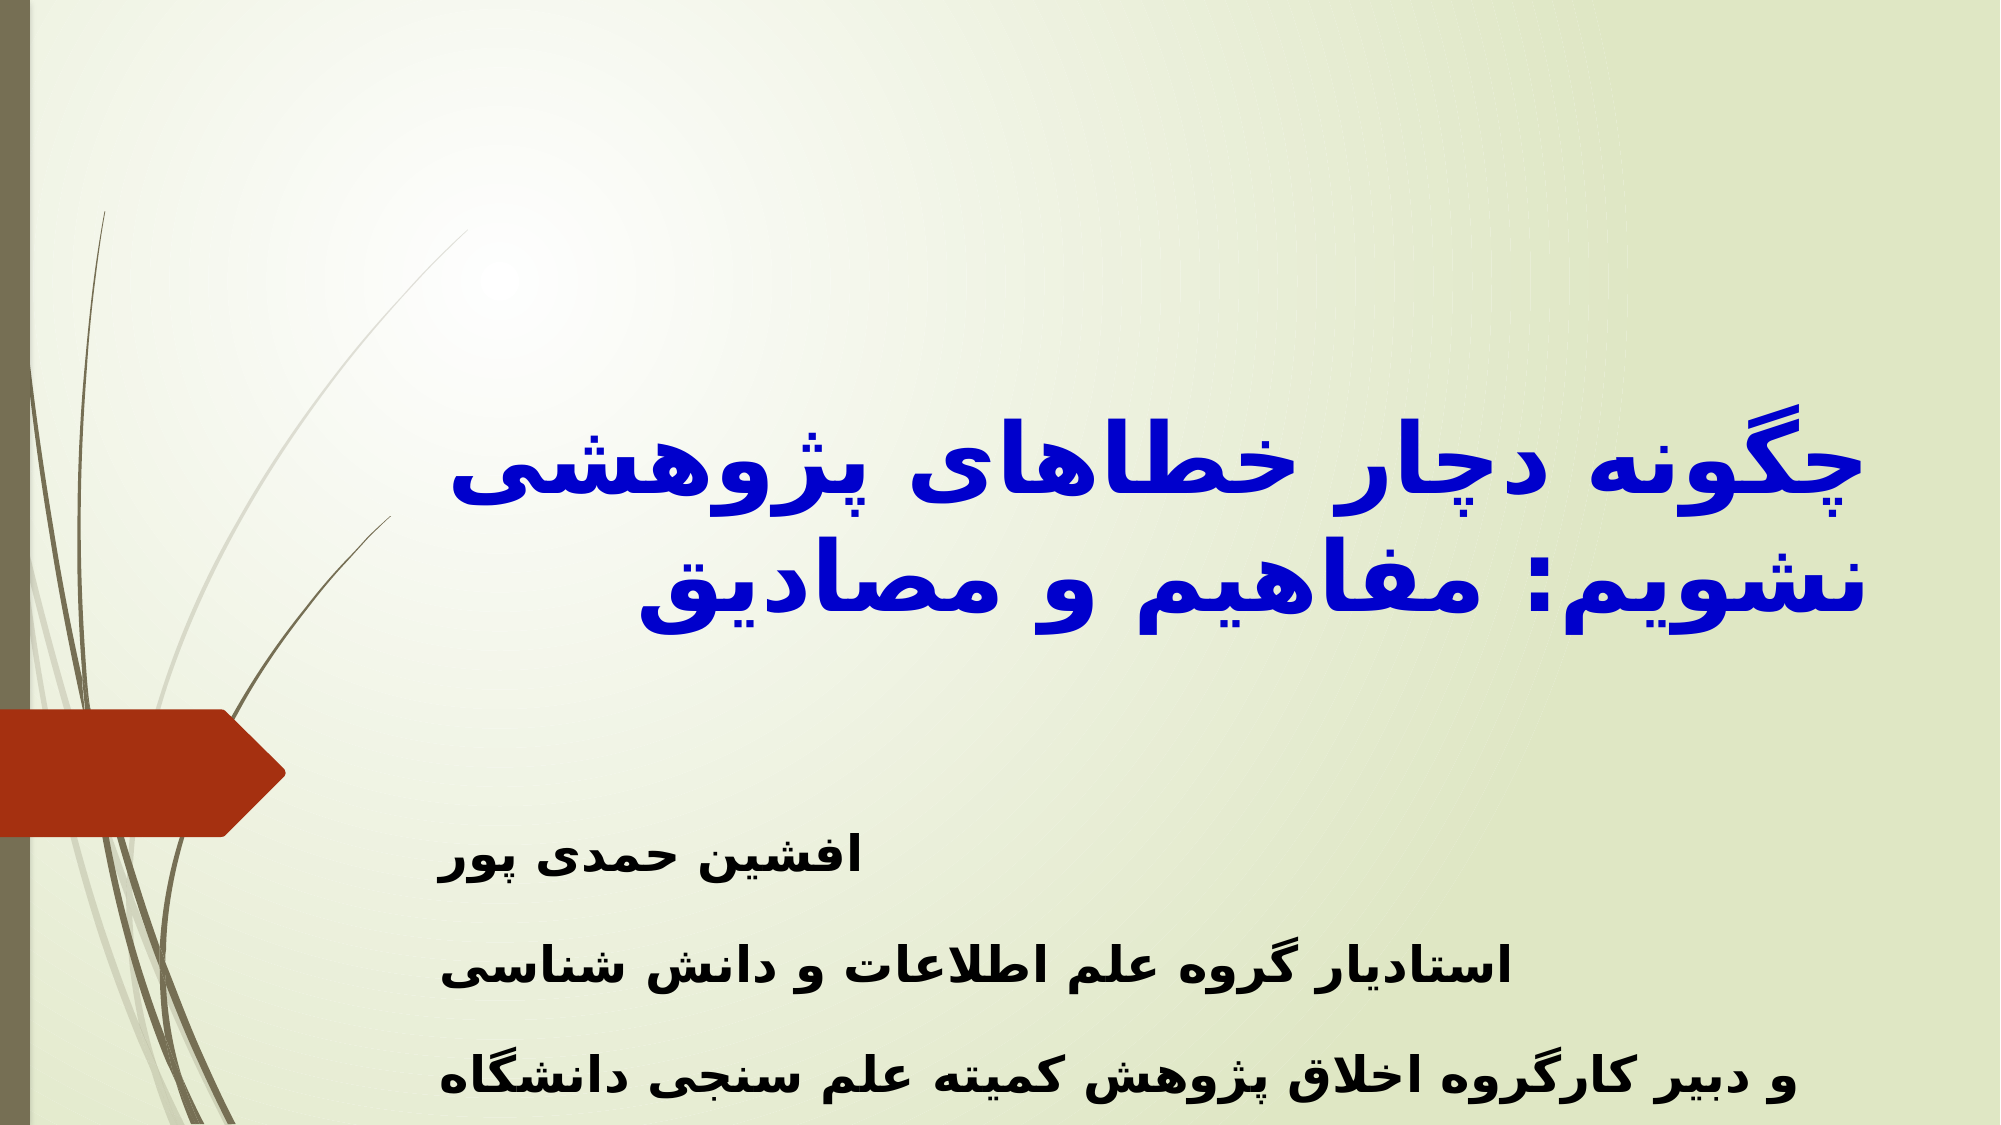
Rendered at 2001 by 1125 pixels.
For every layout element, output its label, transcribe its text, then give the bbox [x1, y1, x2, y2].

title چگونه دچار خطاهای پژوهشی نشویم: مفاهیم و مصادیق [424, 267, 1888, 639]
subtitle افشین حمدی پور استادیار گروه علم اطلاعات و دانش شناسی و دبیر کارگروه اخلاق پژوهش کمیته علم سنجی دانشگاه [424, 783, 1888, 1063]
